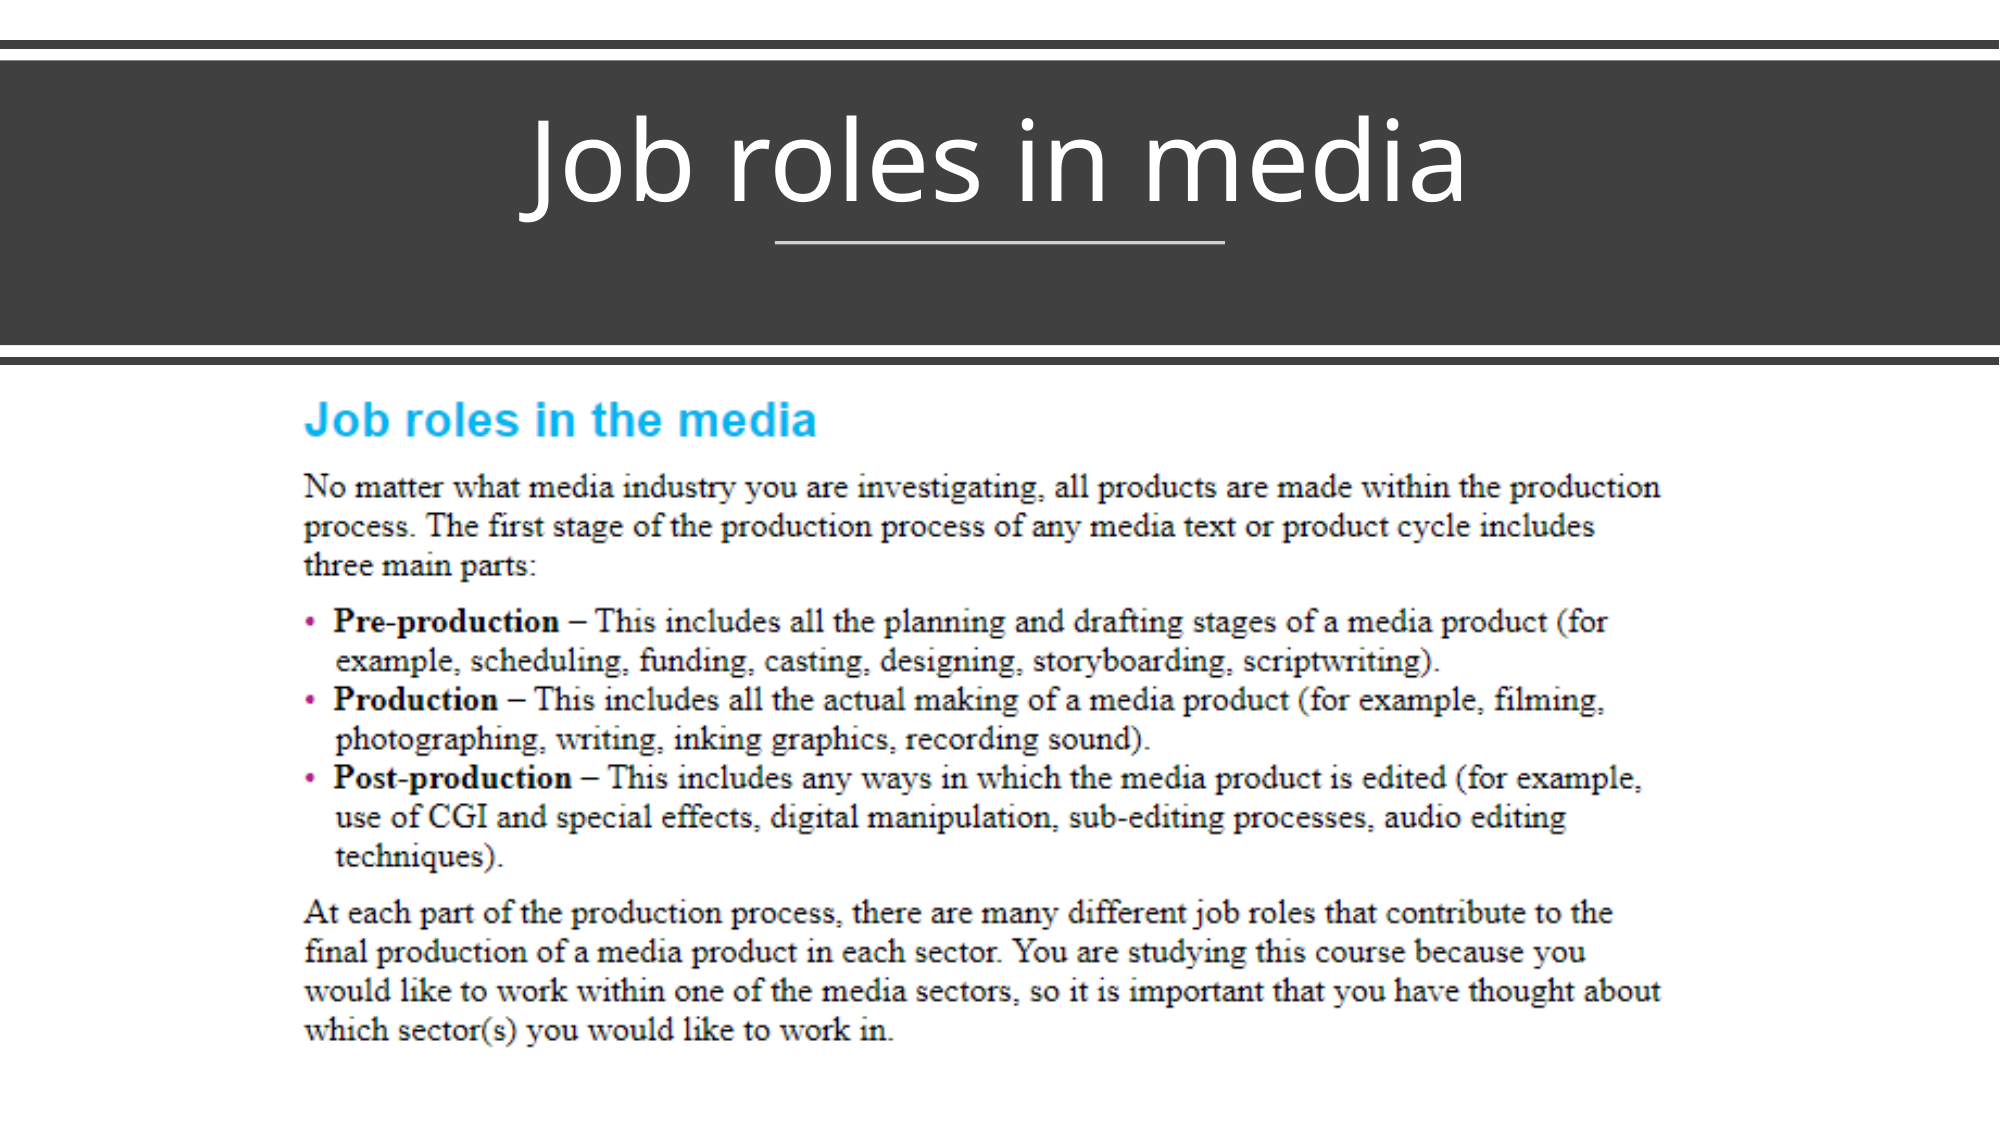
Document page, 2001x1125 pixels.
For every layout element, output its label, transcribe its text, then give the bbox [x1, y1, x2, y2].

picture [285, 398, 1706, 1054]
title Job roles in media [86, 80, 1914, 233]
text_box [0, 59, 2000, 346]
